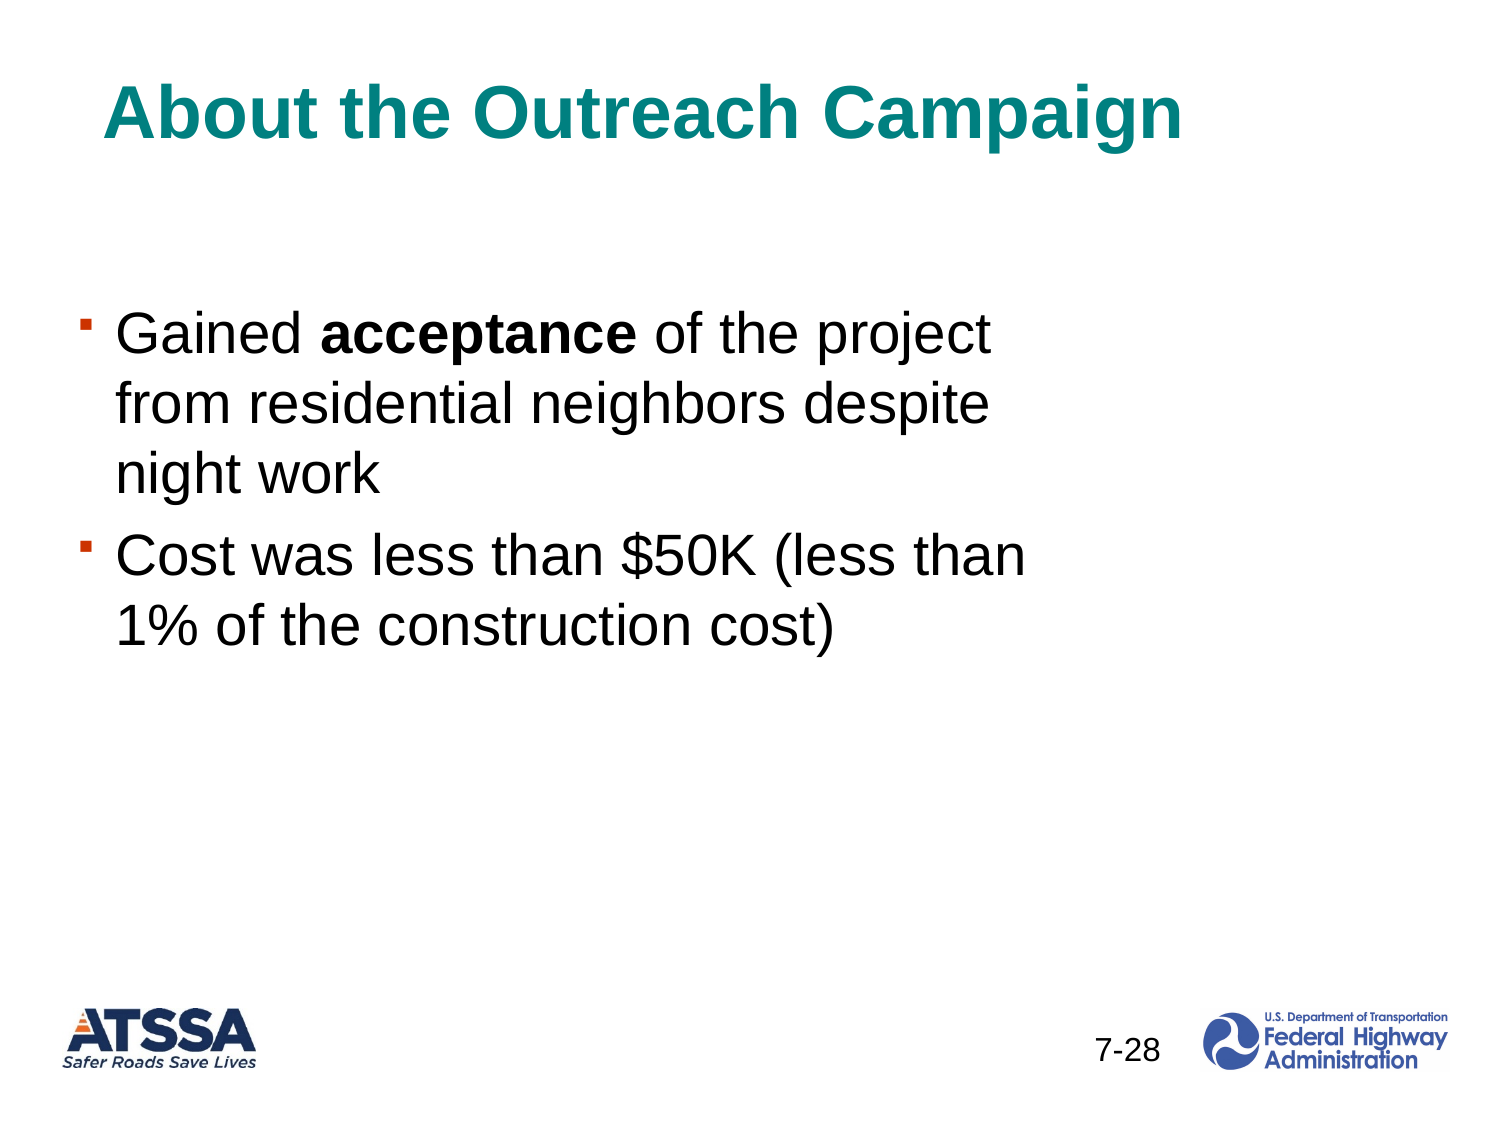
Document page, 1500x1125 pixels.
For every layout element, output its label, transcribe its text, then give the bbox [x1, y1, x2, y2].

picture [1200, 1008, 1450, 1072]
list Gained acceptance of the project from residential neighbors despite night work Cost was less than $50K (less than 1% of the construction cost) [62, 287, 1088, 988]
title About the Outreach Campaign [87, 0, 1500, 218]
picture [62, 1008, 256, 1068]
